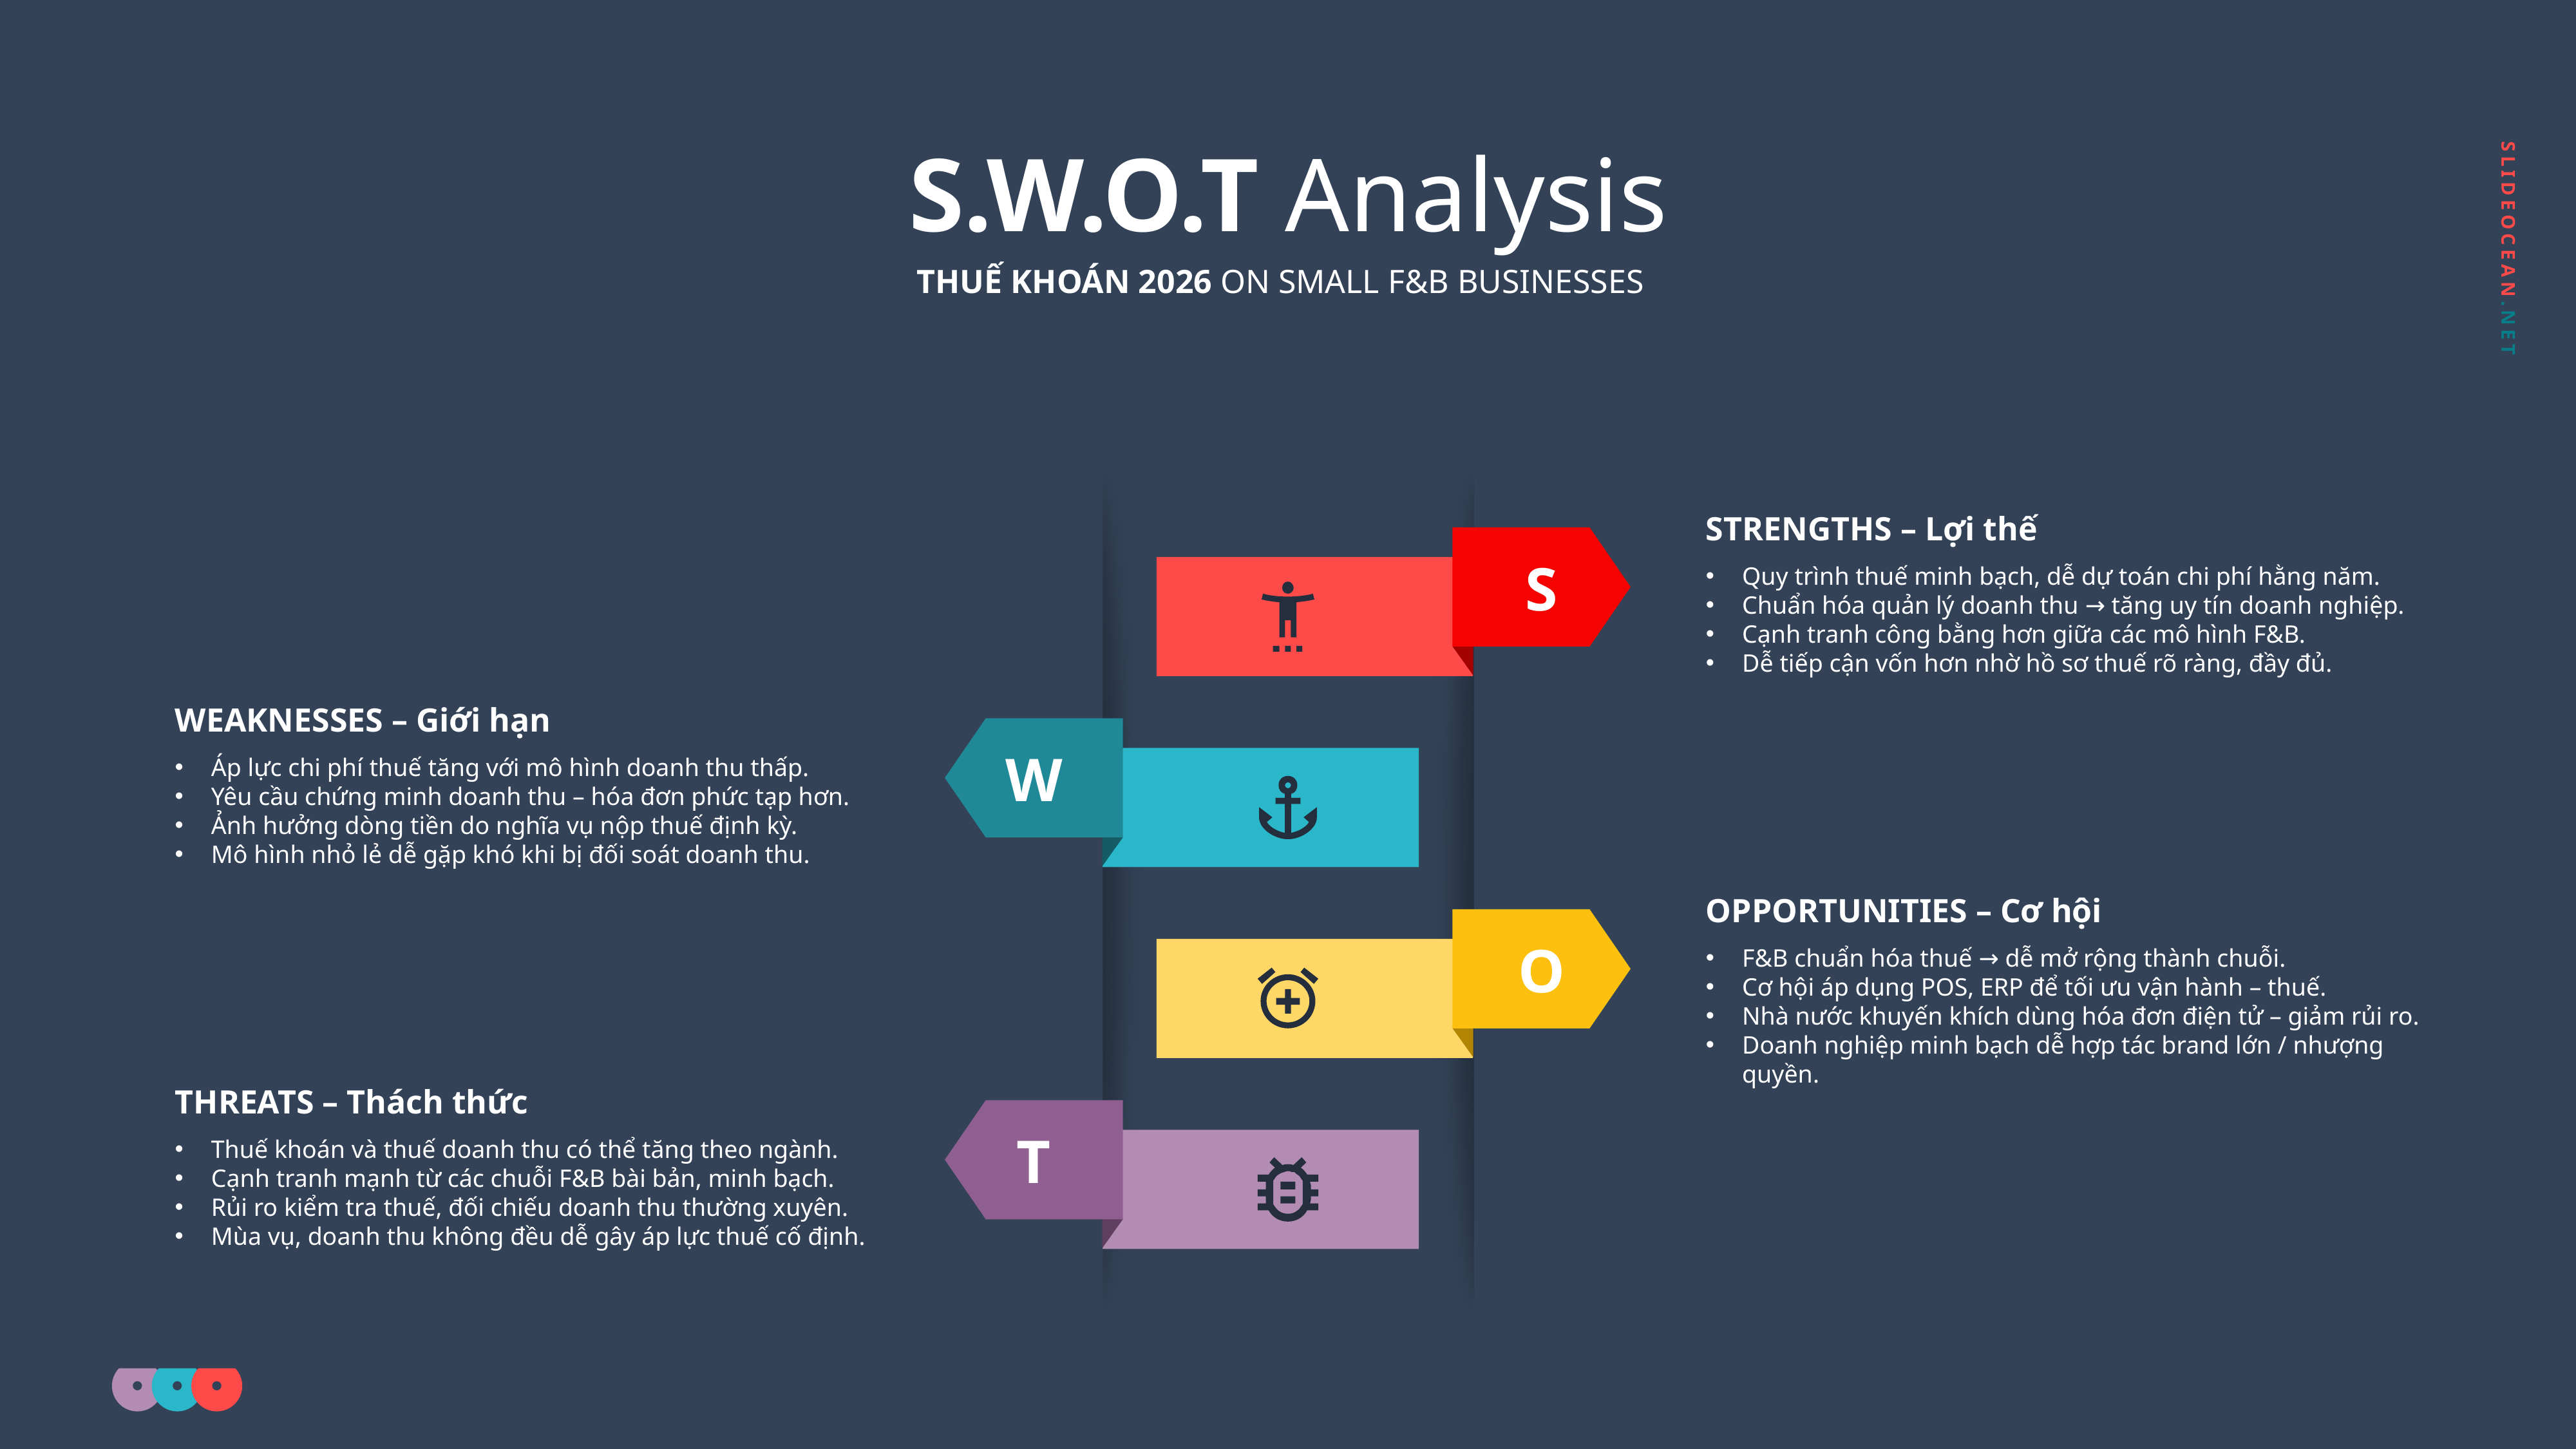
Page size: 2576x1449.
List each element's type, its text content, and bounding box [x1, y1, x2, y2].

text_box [944, 717, 1419, 867]
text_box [0, 414, 2576, 1369]
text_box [944, 1099, 1419, 1249]
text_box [1156, 909, 1631, 1059]
text_box THUẾ KHOÁN 2026 ON SMALL F&B BUSINESSES [907, 256, 1654, 305]
text_box S.W.O.T Analysis [899, 126, 1677, 257]
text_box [1156, 527, 1631, 677]
